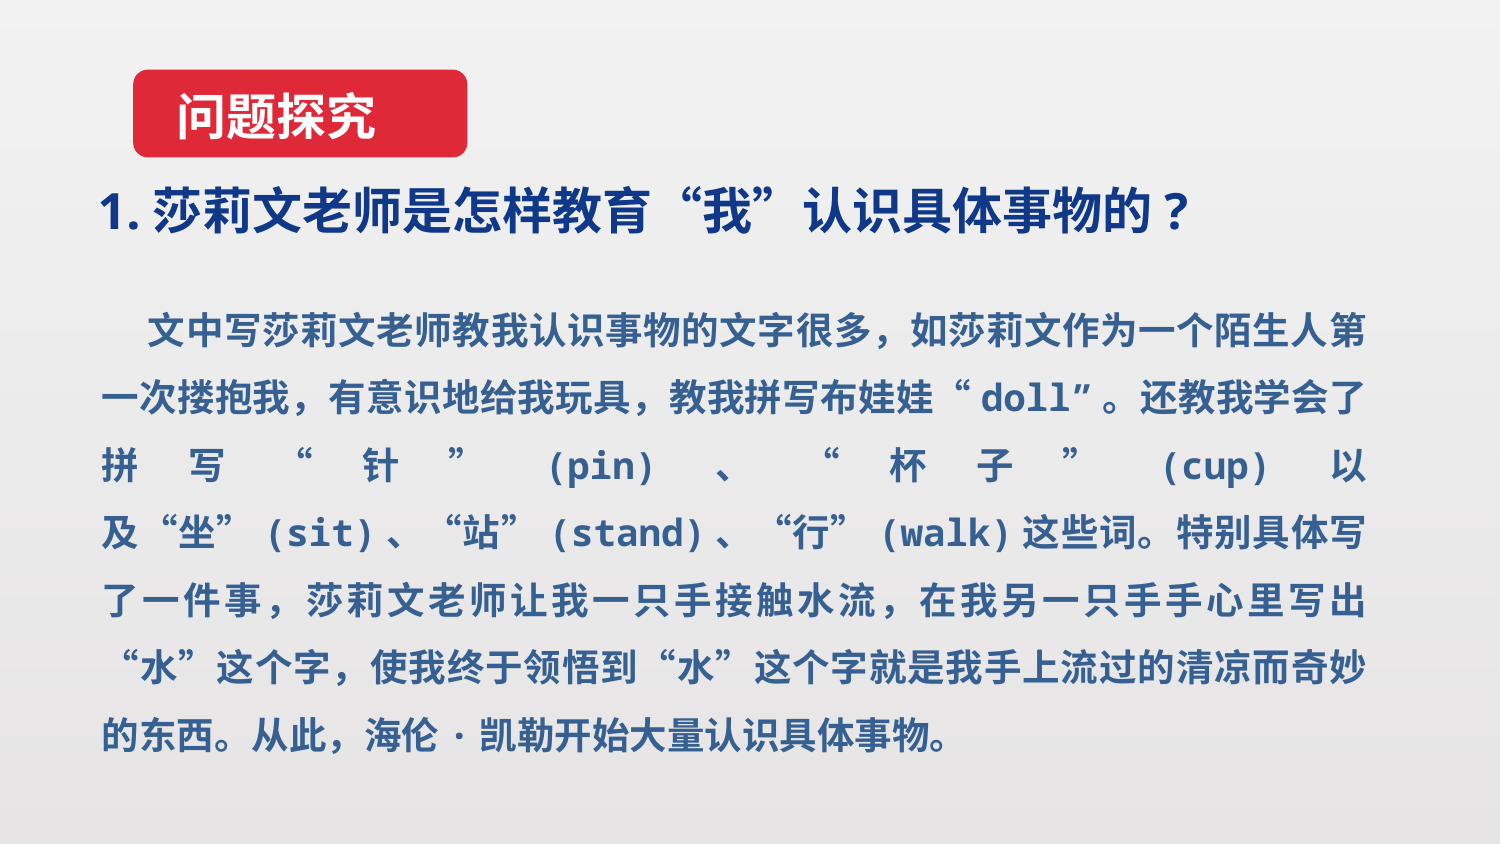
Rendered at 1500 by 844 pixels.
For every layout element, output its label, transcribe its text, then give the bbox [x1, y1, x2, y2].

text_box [133, 69, 468, 158]
text_box 文中写莎莉文老师教我认识事物的文字很多，如莎莉文作为一个陌生人第一次搂抱我，有意识地给我玩具，教我拼写布娃娃“doll”。还教我学会了拼写“针”(pin)、“杯子”(cup)以及“坐”(sit)、“站”(stand)、“行”(walk)这些词。特别具体写了一件事，莎莉文老师让我一只手接触水流，在我另一只手手心里写出“水”这个字，使我终于领悟到“水”这个字就是我手上流过的清凉而奇妙的东西。从此，海伦·凯勒开始大量认识具体事物。 [90, 278, 1379, 763]
text_box 1.莎莉文老师是怎样教育“我”认识具体事物的? [86, 174, 1306, 246]
